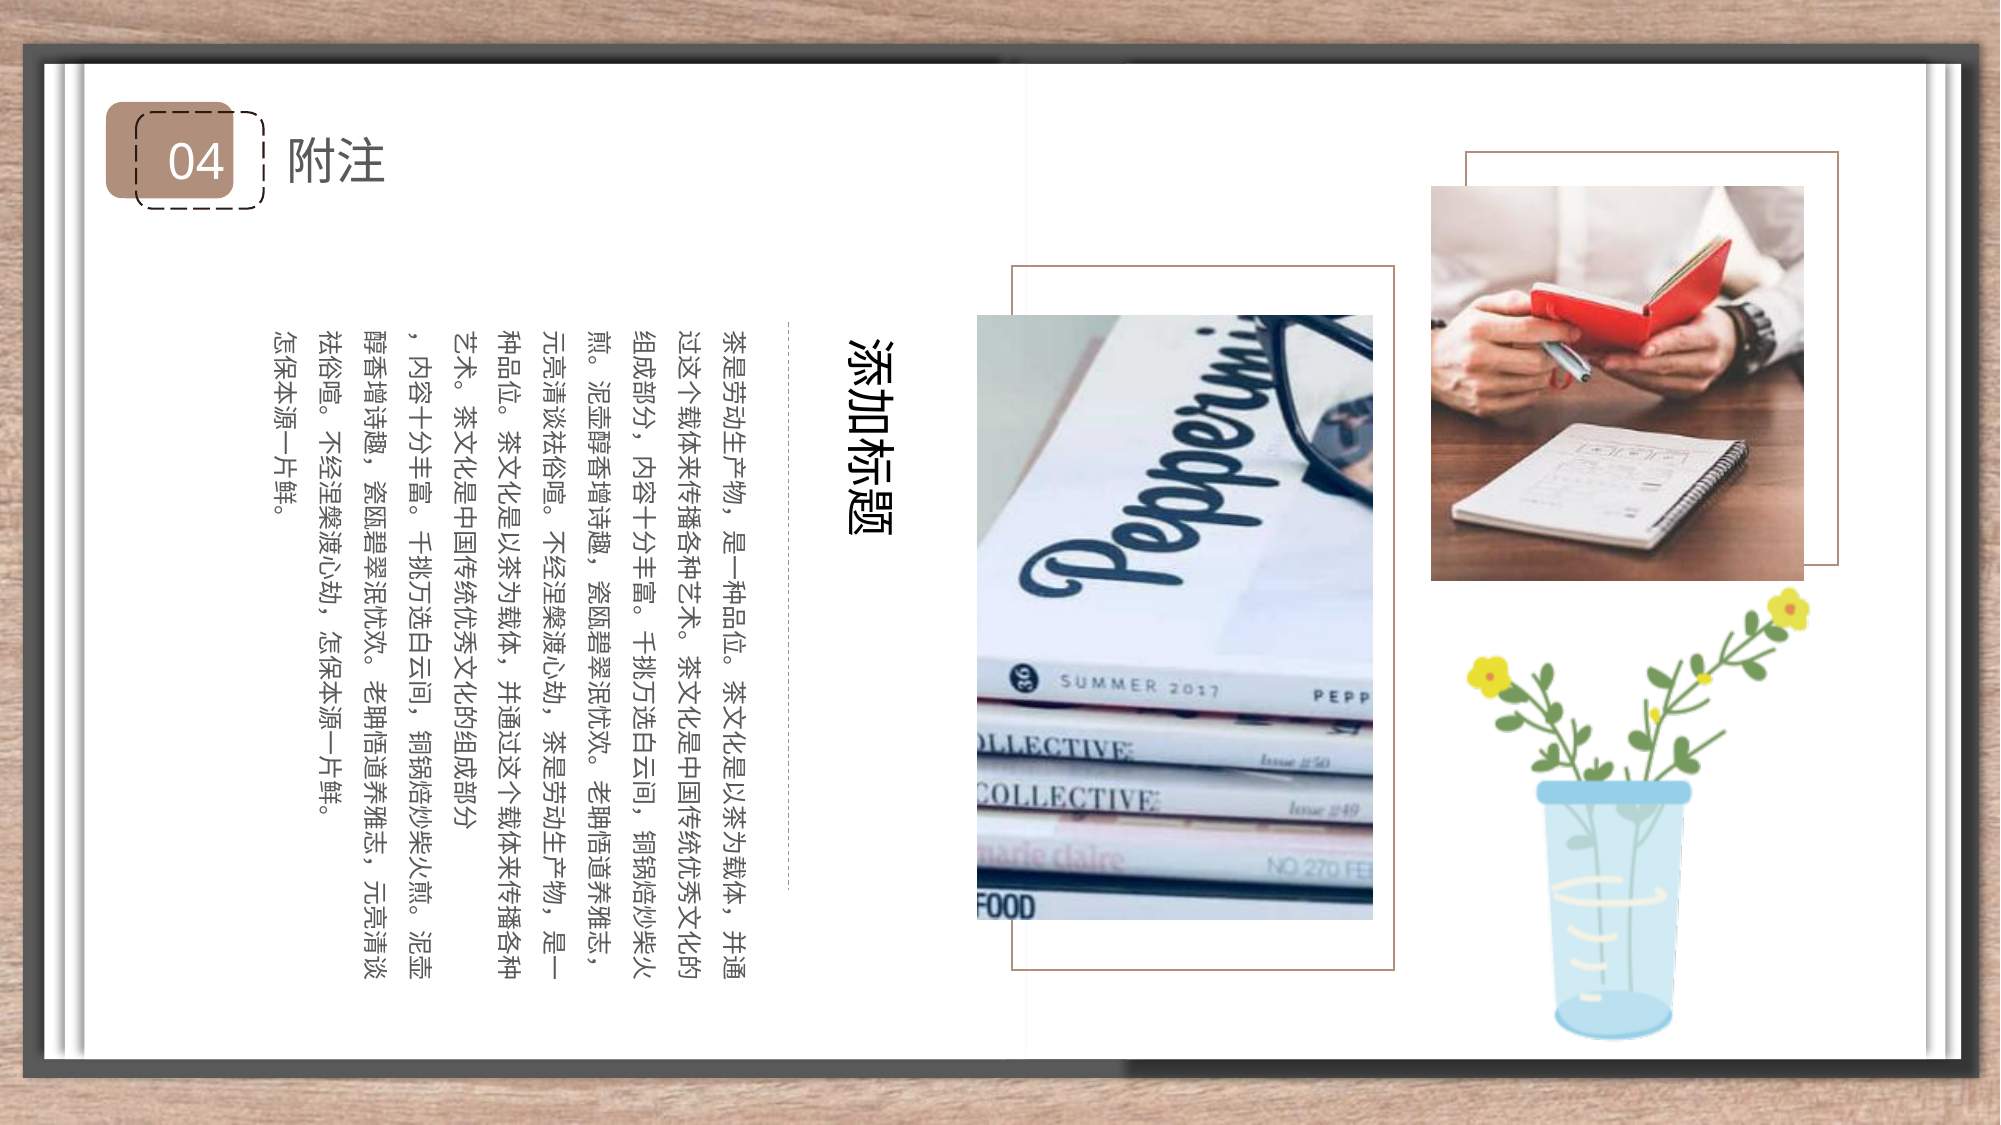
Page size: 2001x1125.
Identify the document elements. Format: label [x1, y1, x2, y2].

text_box [977, 265, 1395, 970]
text_box [44, 63, 1962, 1060]
text_box [105, 101, 264, 209]
text_box [1431, 152, 1839, 581]
picture [0, 0, 2000, 1125]
